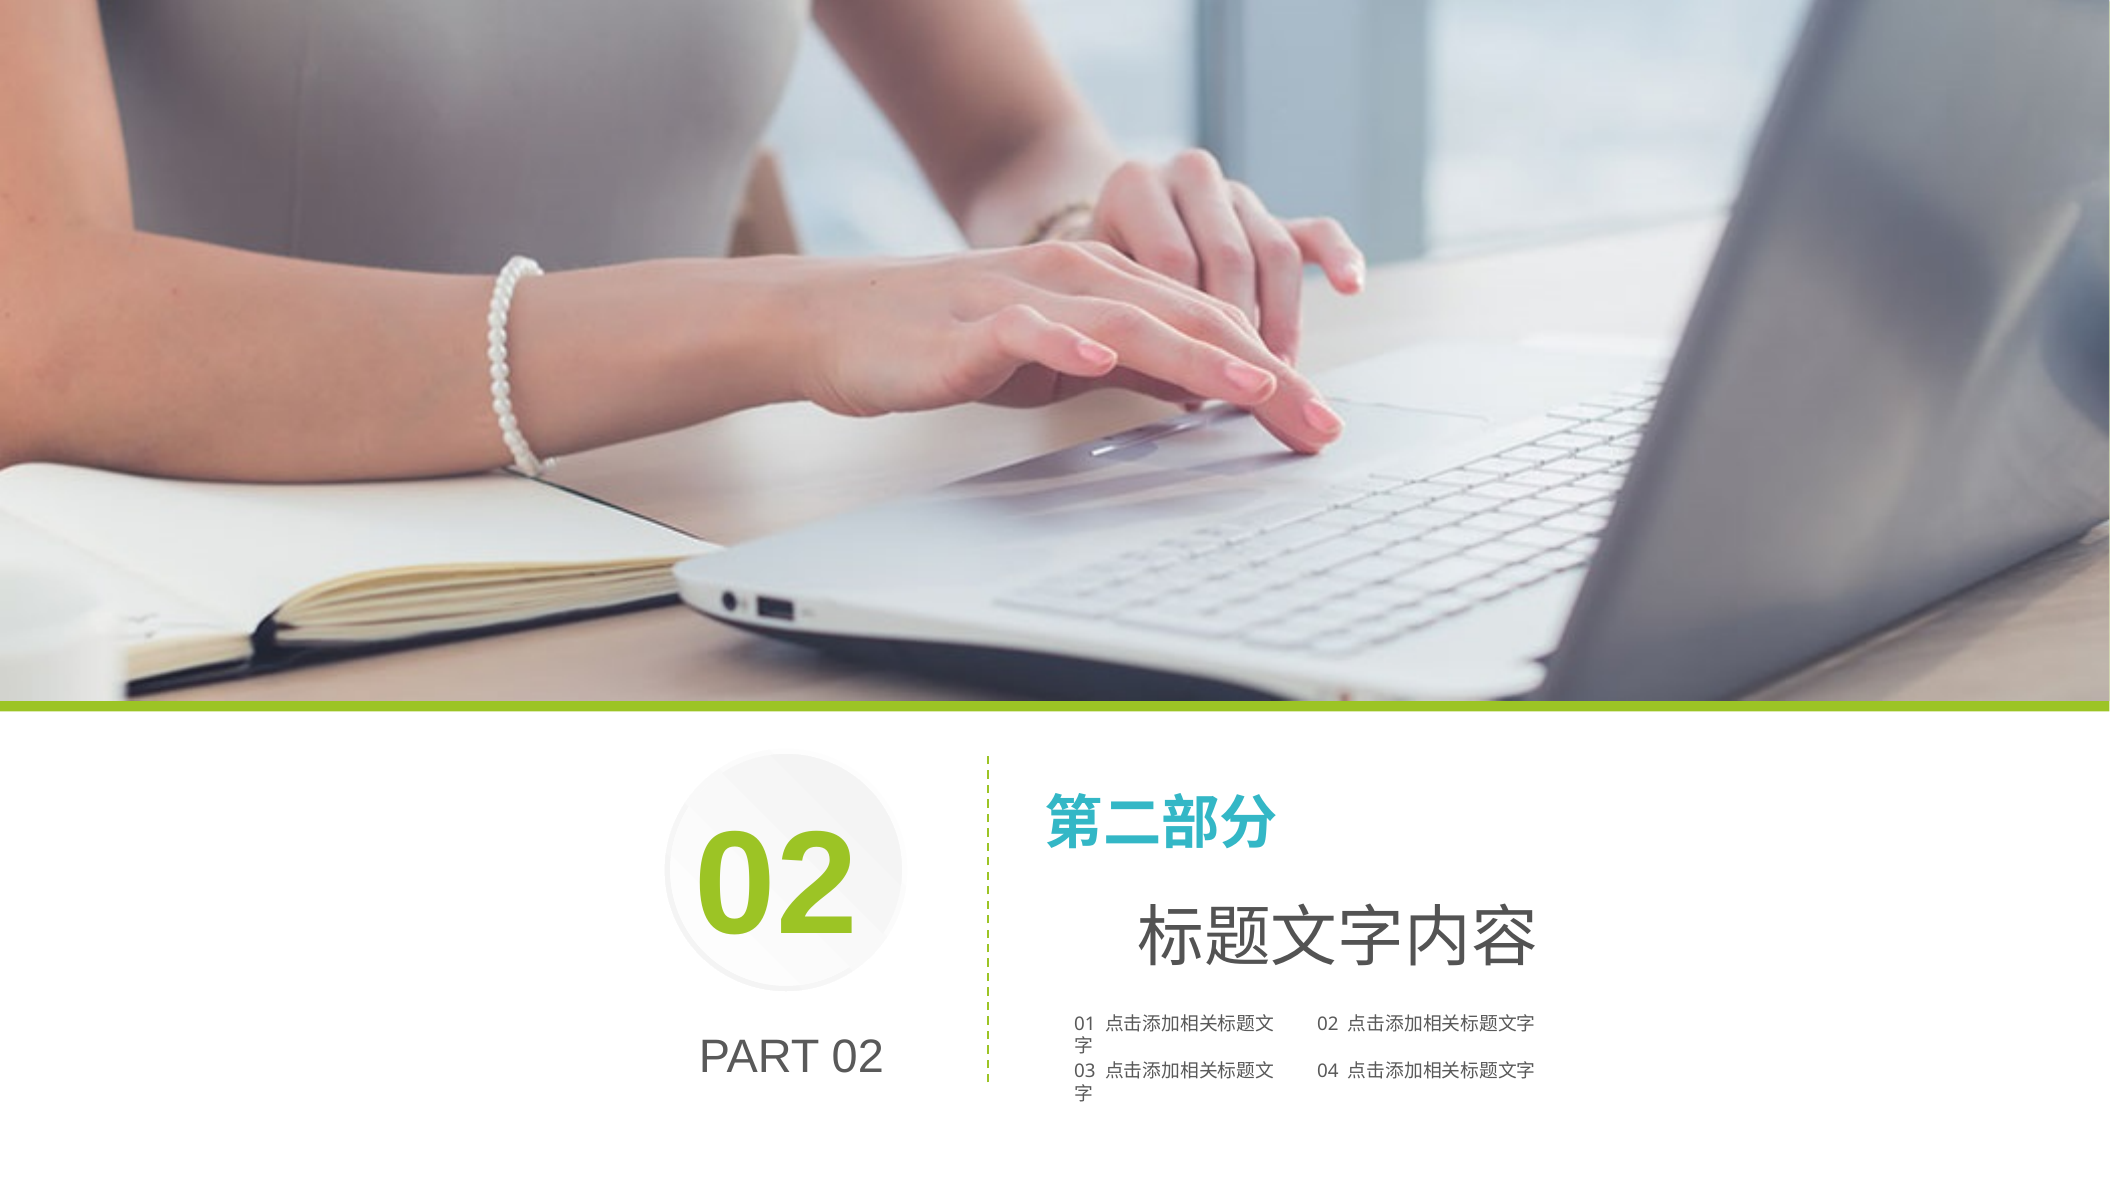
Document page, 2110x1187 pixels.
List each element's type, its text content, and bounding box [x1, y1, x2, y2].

text_box [0, 0, 2110, 702]
text_box 02 点击添加相关标题文字 [1303, 1004, 1560, 1042]
text_box [0, 702, 2110, 712]
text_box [664, 748, 908, 991]
text_box 03 点击添加相关标题文字 [1060, 1052, 1306, 1112]
text_box 01 点击添加相关标题文字 [1060, 1004, 1306, 1052]
text_box PART 02 [698, 1025, 908, 1082]
text_box 第二部分 标题文字内容 [1011, 777, 1568, 989]
text_box 04 点击添加相关标题文字 [1303, 1052, 1560, 1089]
